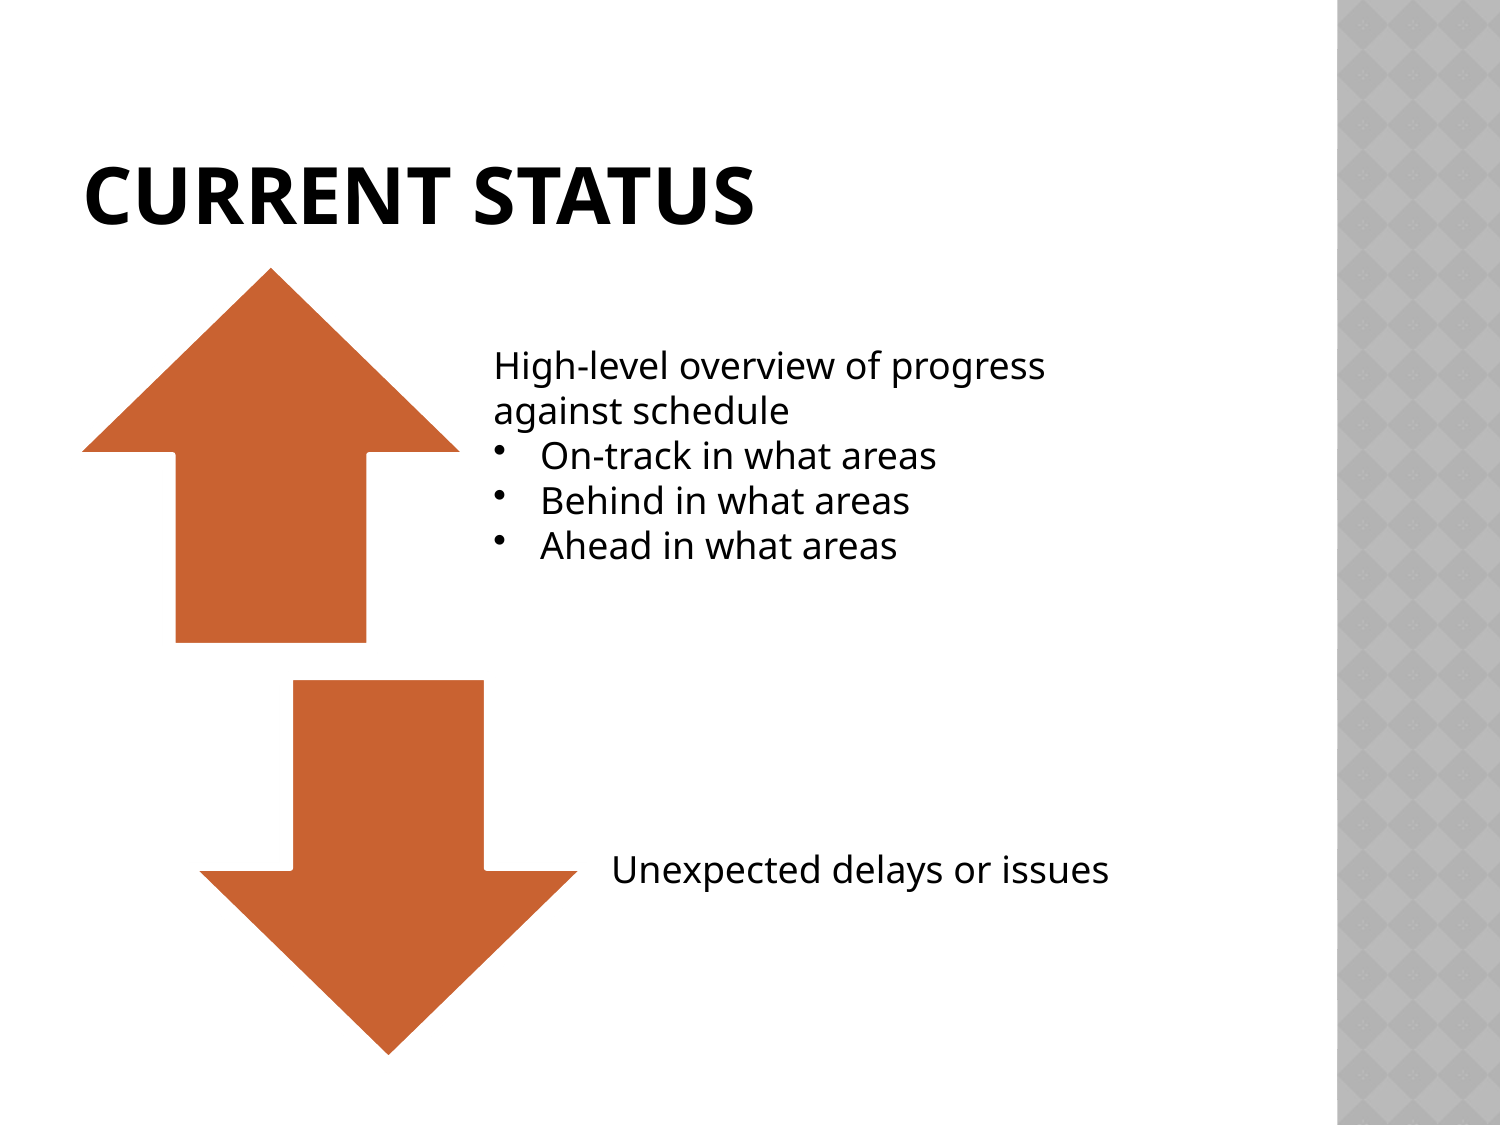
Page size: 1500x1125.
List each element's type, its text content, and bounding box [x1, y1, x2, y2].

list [74, 263, 1263, 1060]
title Current Status [75, 52, 1263, 240]
